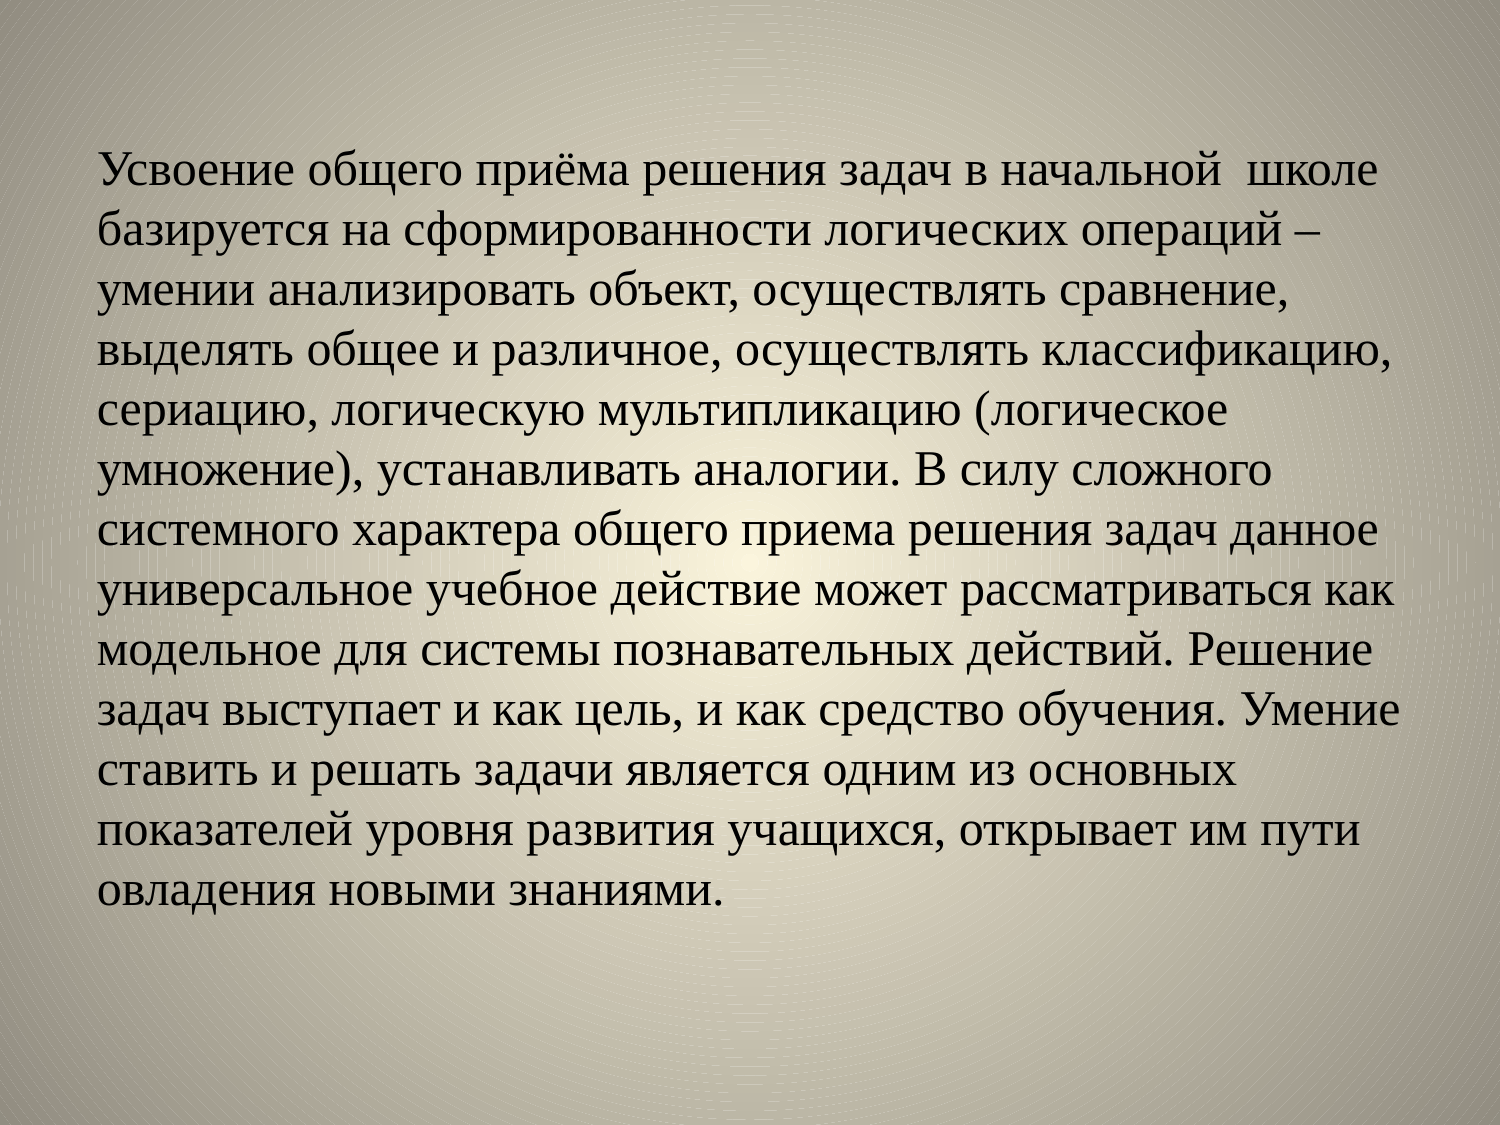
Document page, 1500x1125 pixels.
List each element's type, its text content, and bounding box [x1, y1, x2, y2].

text_box Усвоение общего приёма решения задач в начальной школе базируется на сформированности логических операций – умении анализировать объект, осуществлять сравнение, выделять общее и различное, осуществлять классификацию, сериацию, логическую мультипликацию (логическое умножение), устанавливать аналогии. В силу сложного системного характера общего приема решения задач данное универсальное учебное действие может рассматриваться как модельное для системы познавательных действий. Решение задач выступает и как цель, и как средство обучения. Умение ставить и решать задачи является одним из основных показателей уровня развития учащихся, открывает им пути овладения новыми знаниями. [81, 127, 1465, 923]
